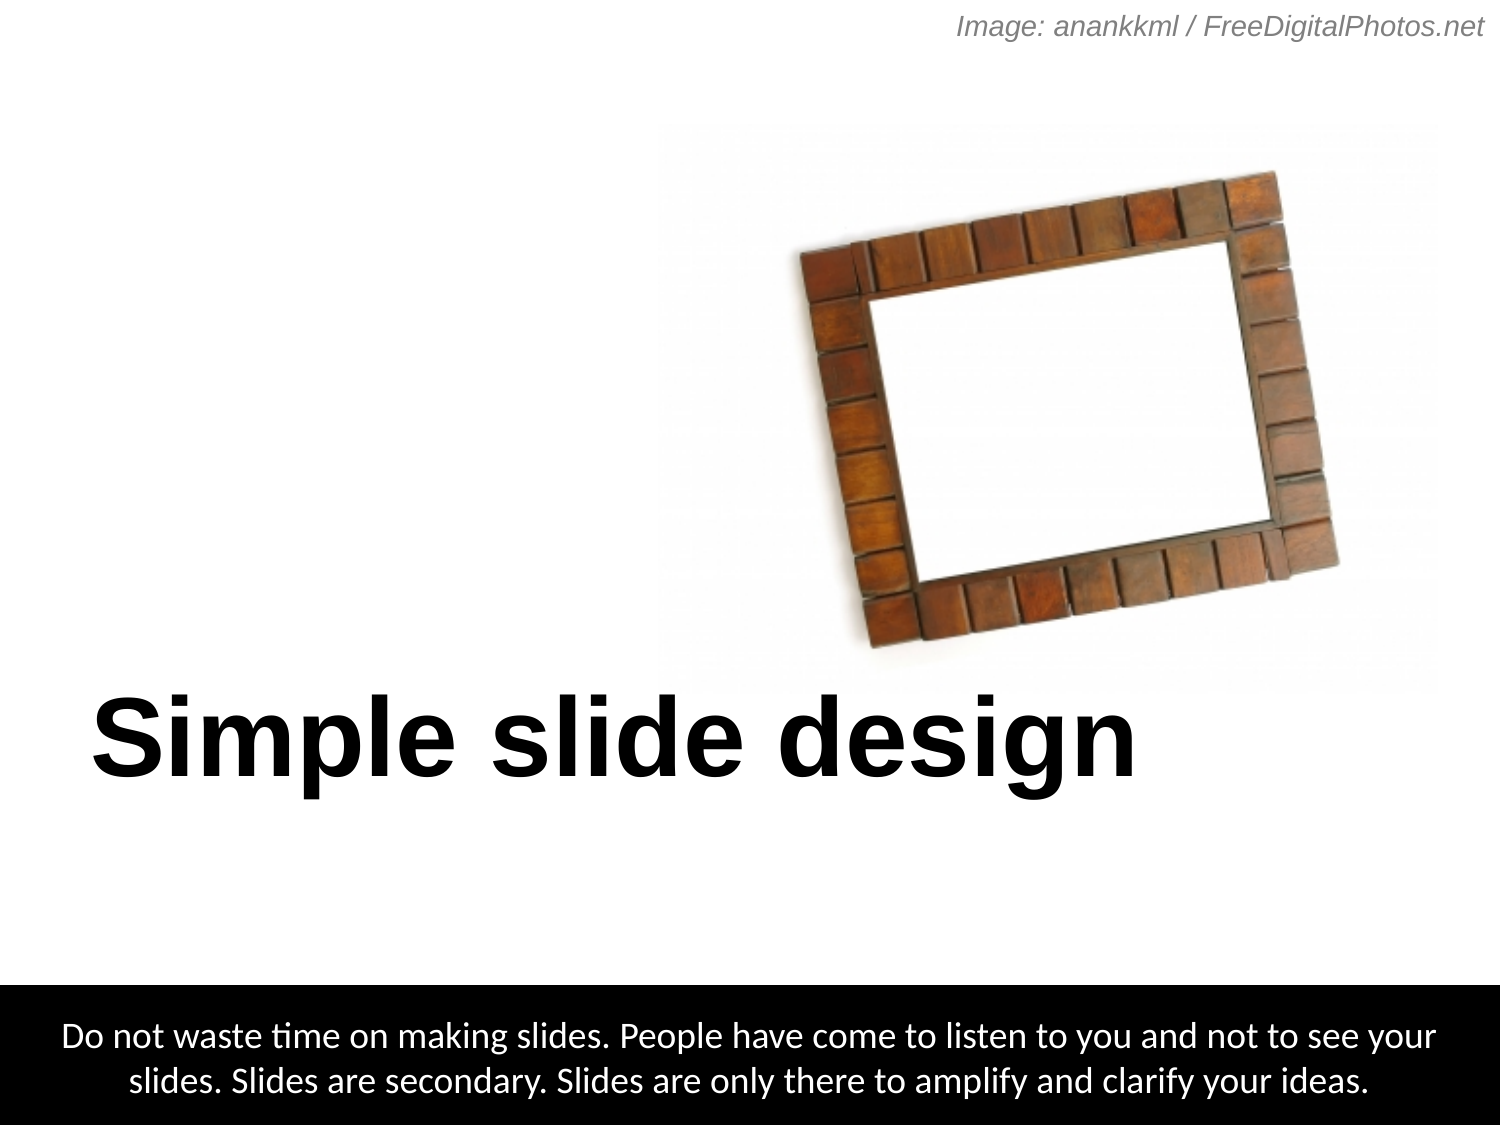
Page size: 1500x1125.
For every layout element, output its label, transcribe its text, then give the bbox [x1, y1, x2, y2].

text_box Do not waste time on making slides. People have come to listen to you and not to see your slides. Slides are secondary. Slides are only there to amplify and clarify your ideas. [0, 985, 1500, 1125]
picture [658, 124, 1438, 694]
title Simple slide design [75, 562, 1438, 900]
text_box Image: anankkml / FreeDigitalPhotos.net [0, 0, 1500, 50]
